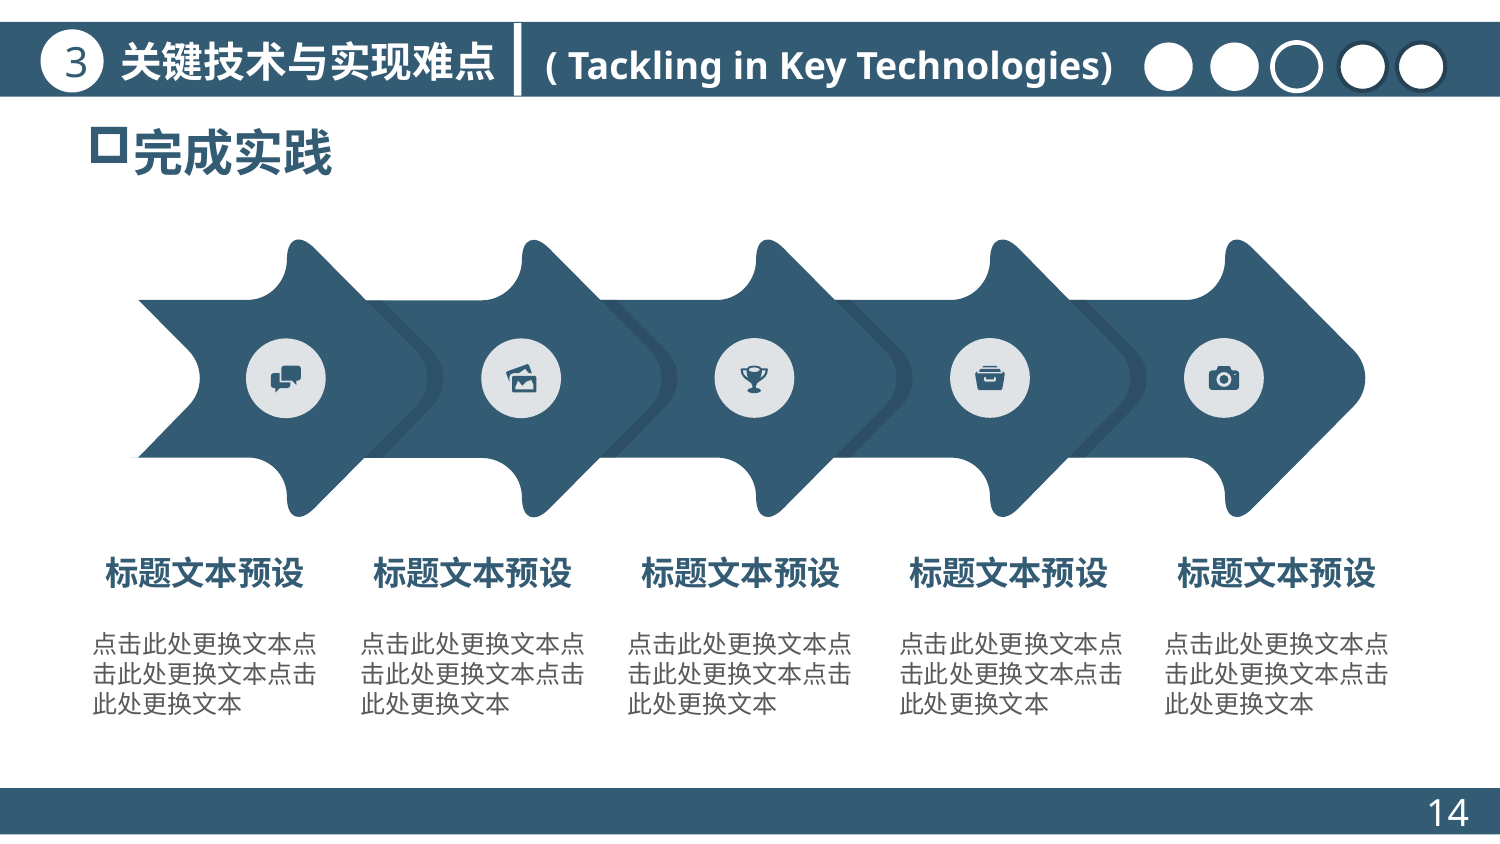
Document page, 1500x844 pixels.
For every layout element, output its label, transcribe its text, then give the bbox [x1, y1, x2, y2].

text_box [1160, 232, 1370, 525]
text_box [882, 554, 1135, 710]
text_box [0, 781, 1500, 843]
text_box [325, 232, 682, 525]
text_box 完成实践 [72, 114, 380, 190]
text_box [346, 554, 599, 710]
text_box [927, 232, 1151, 525]
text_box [690, 232, 917, 525]
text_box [78, 554, 331, 710]
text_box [614, 554, 867, 710]
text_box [129, 238, 448, 518]
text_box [1150, 554, 1403, 710]
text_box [0, 21, 1500, 98]
